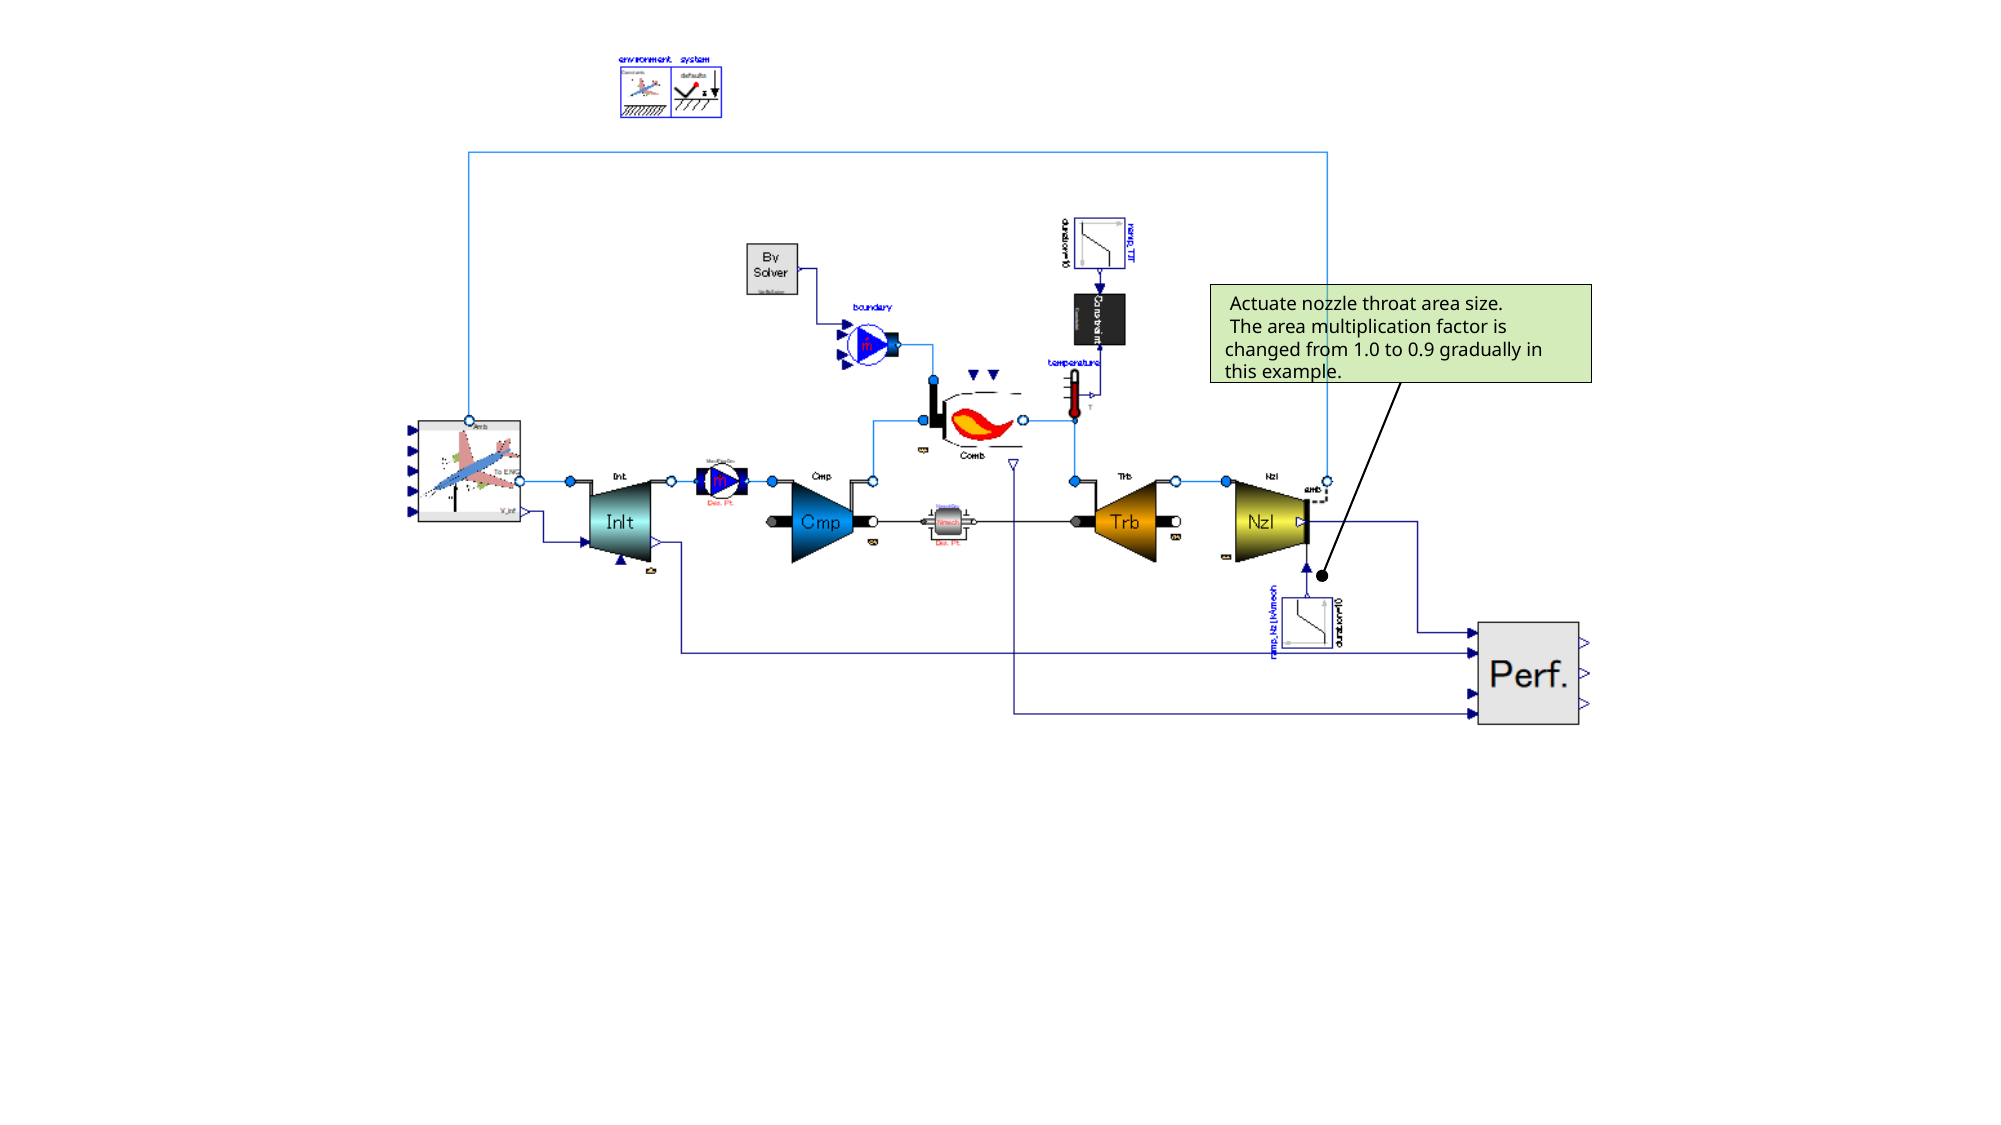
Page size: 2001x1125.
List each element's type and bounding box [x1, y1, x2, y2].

text_box [1322, 382, 1401, 576]
picture [396, 42, 1604, 738]
